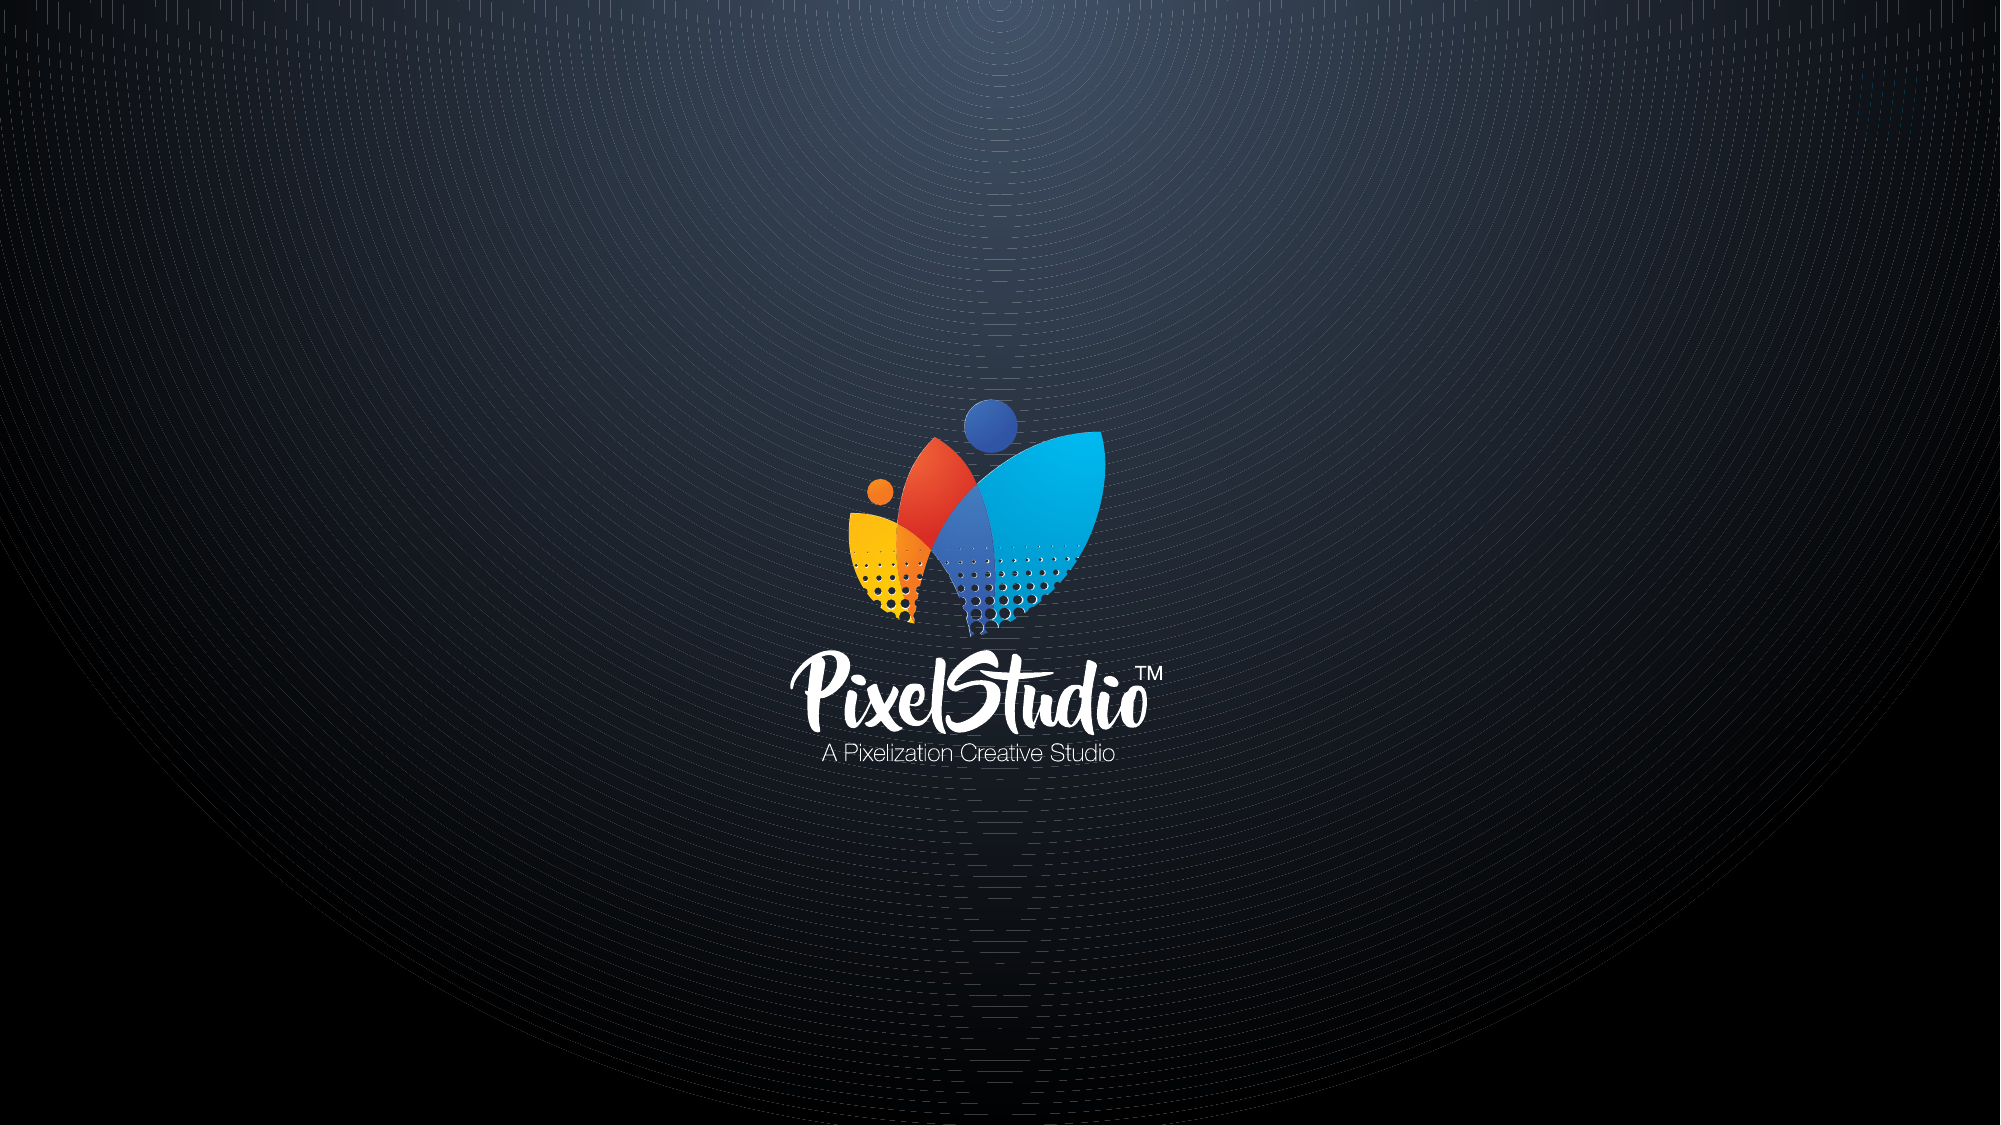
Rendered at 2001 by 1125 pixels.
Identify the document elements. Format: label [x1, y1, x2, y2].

picture [790, 364, 1210, 762]
text_box [0, 0, 2000, 1125]
